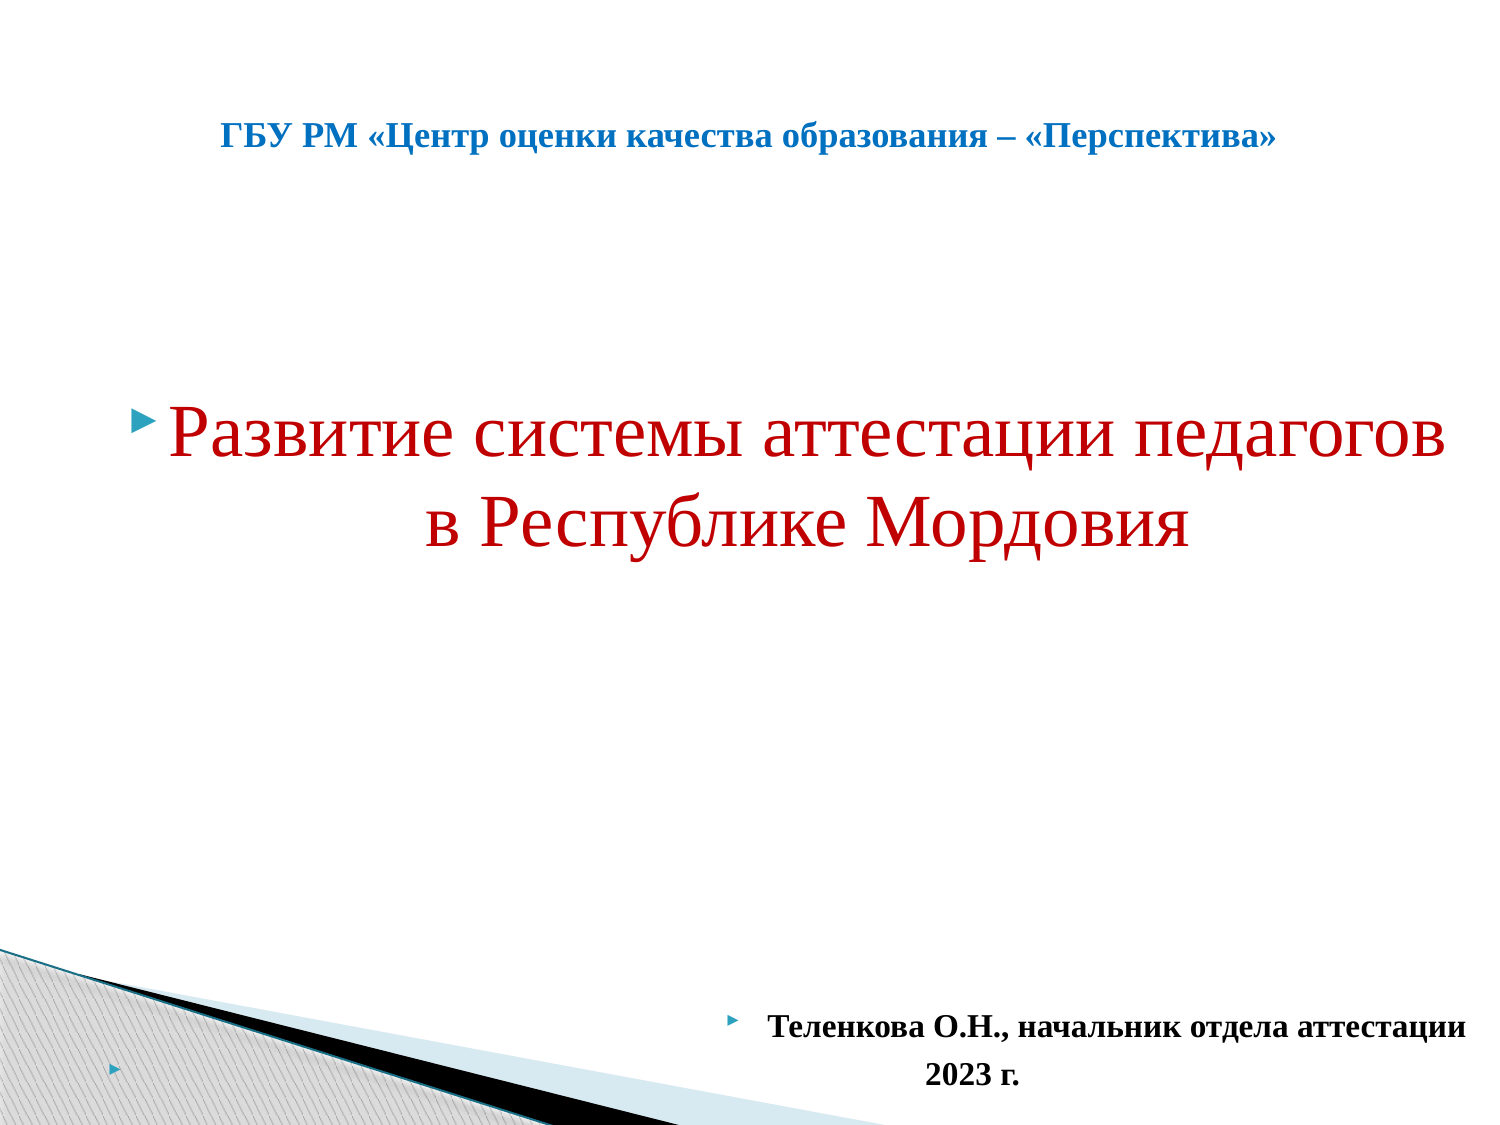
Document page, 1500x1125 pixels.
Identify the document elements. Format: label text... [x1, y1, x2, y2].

title ГБУ РМ «Центр оценки качества образования – «Перспектива» [75, 45, 1425, 350]
list Развитие системы аттестации педагогов в Республике Мордовия Теленкова О.Н., начальник отдела аттестации 2023 г. [75, 326, 1483, 1106]
text_box [725, 537, 775, 588]
